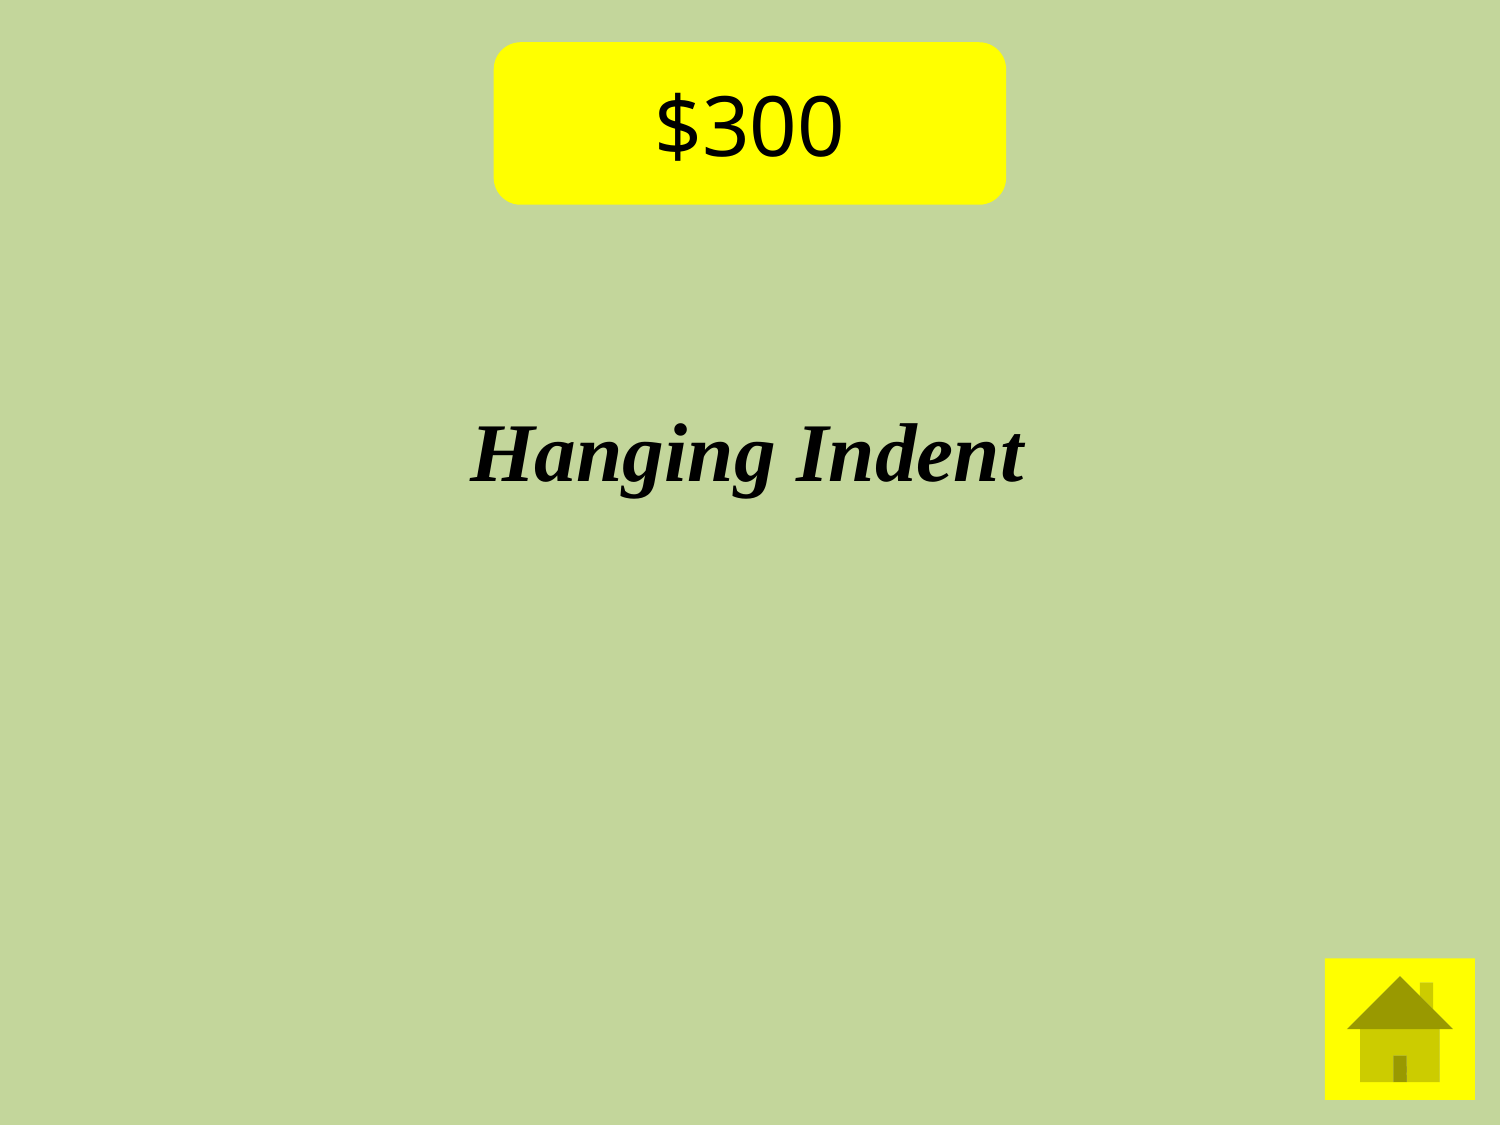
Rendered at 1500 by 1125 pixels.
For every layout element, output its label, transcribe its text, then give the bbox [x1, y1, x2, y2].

text_box Hanging Indent [137, 390, 1357, 745]
slide_number 18 [1074, 1042, 1425, 1103]
text_box $300 [493, 42, 1007, 205]
text_box [1324, 958, 1475, 1100]
